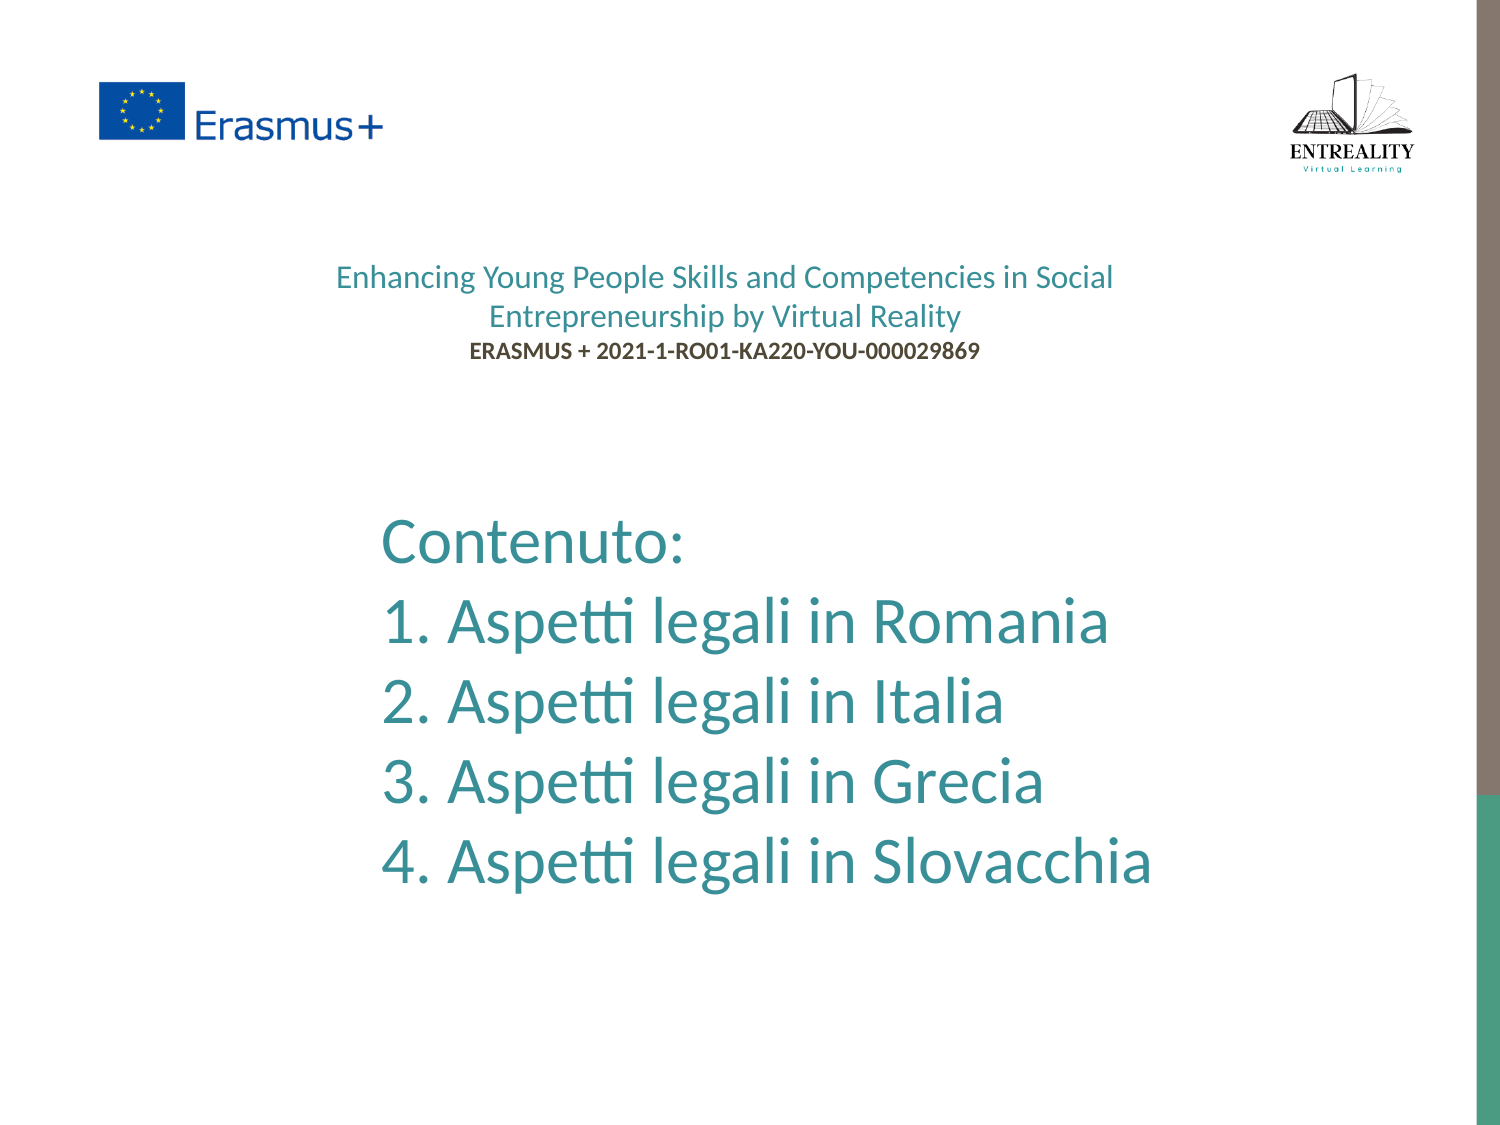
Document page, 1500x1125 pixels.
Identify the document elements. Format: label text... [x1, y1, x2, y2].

picture [1246, 17, 1458, 229]
text_box Enhancing Young People Skills and Competencies in Social Entrepreneurship by Virtual Reality ERASMUS + 2021-1-RO01-KA220-YOU-000029869 [275, 247, 1176, 372]
title Contenuto: 1. Aspetti legali in Romania 2. Aspetti legali in Italia 3. Aspetti legali in Grecia 4. Aspetti legali in Slovacchia [366, 671, 1500, 1024]
picture [81, 64, 399, 156]
